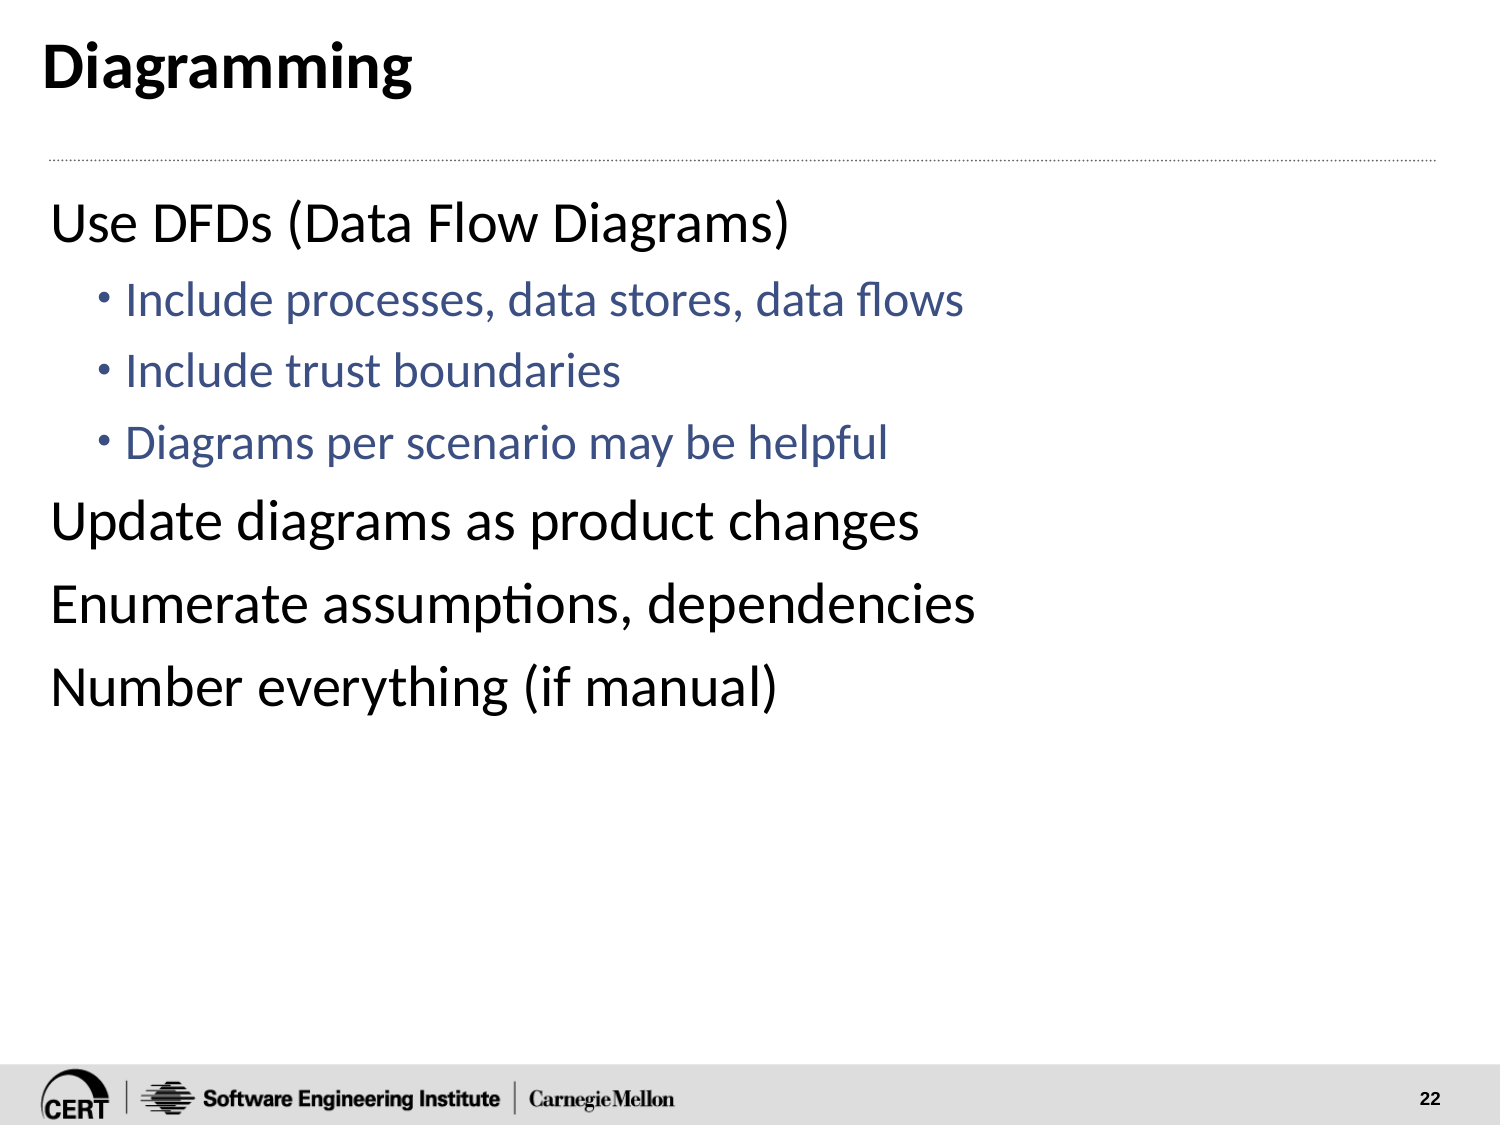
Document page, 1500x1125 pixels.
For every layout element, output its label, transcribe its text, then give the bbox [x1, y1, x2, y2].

list Use DFDs (Data Flow Diagrams) Include processes, data stores, data flows Include trust boundaries Diagrams per scenario may be helpful Update diagrams as product changes Enumerate assumptions, dependencies Number everything (if manual) [49, 187, 1438, 1001]
title Diagramming [42, 37, 1434, 155]
picture [24, 1065, 688, 1125]
